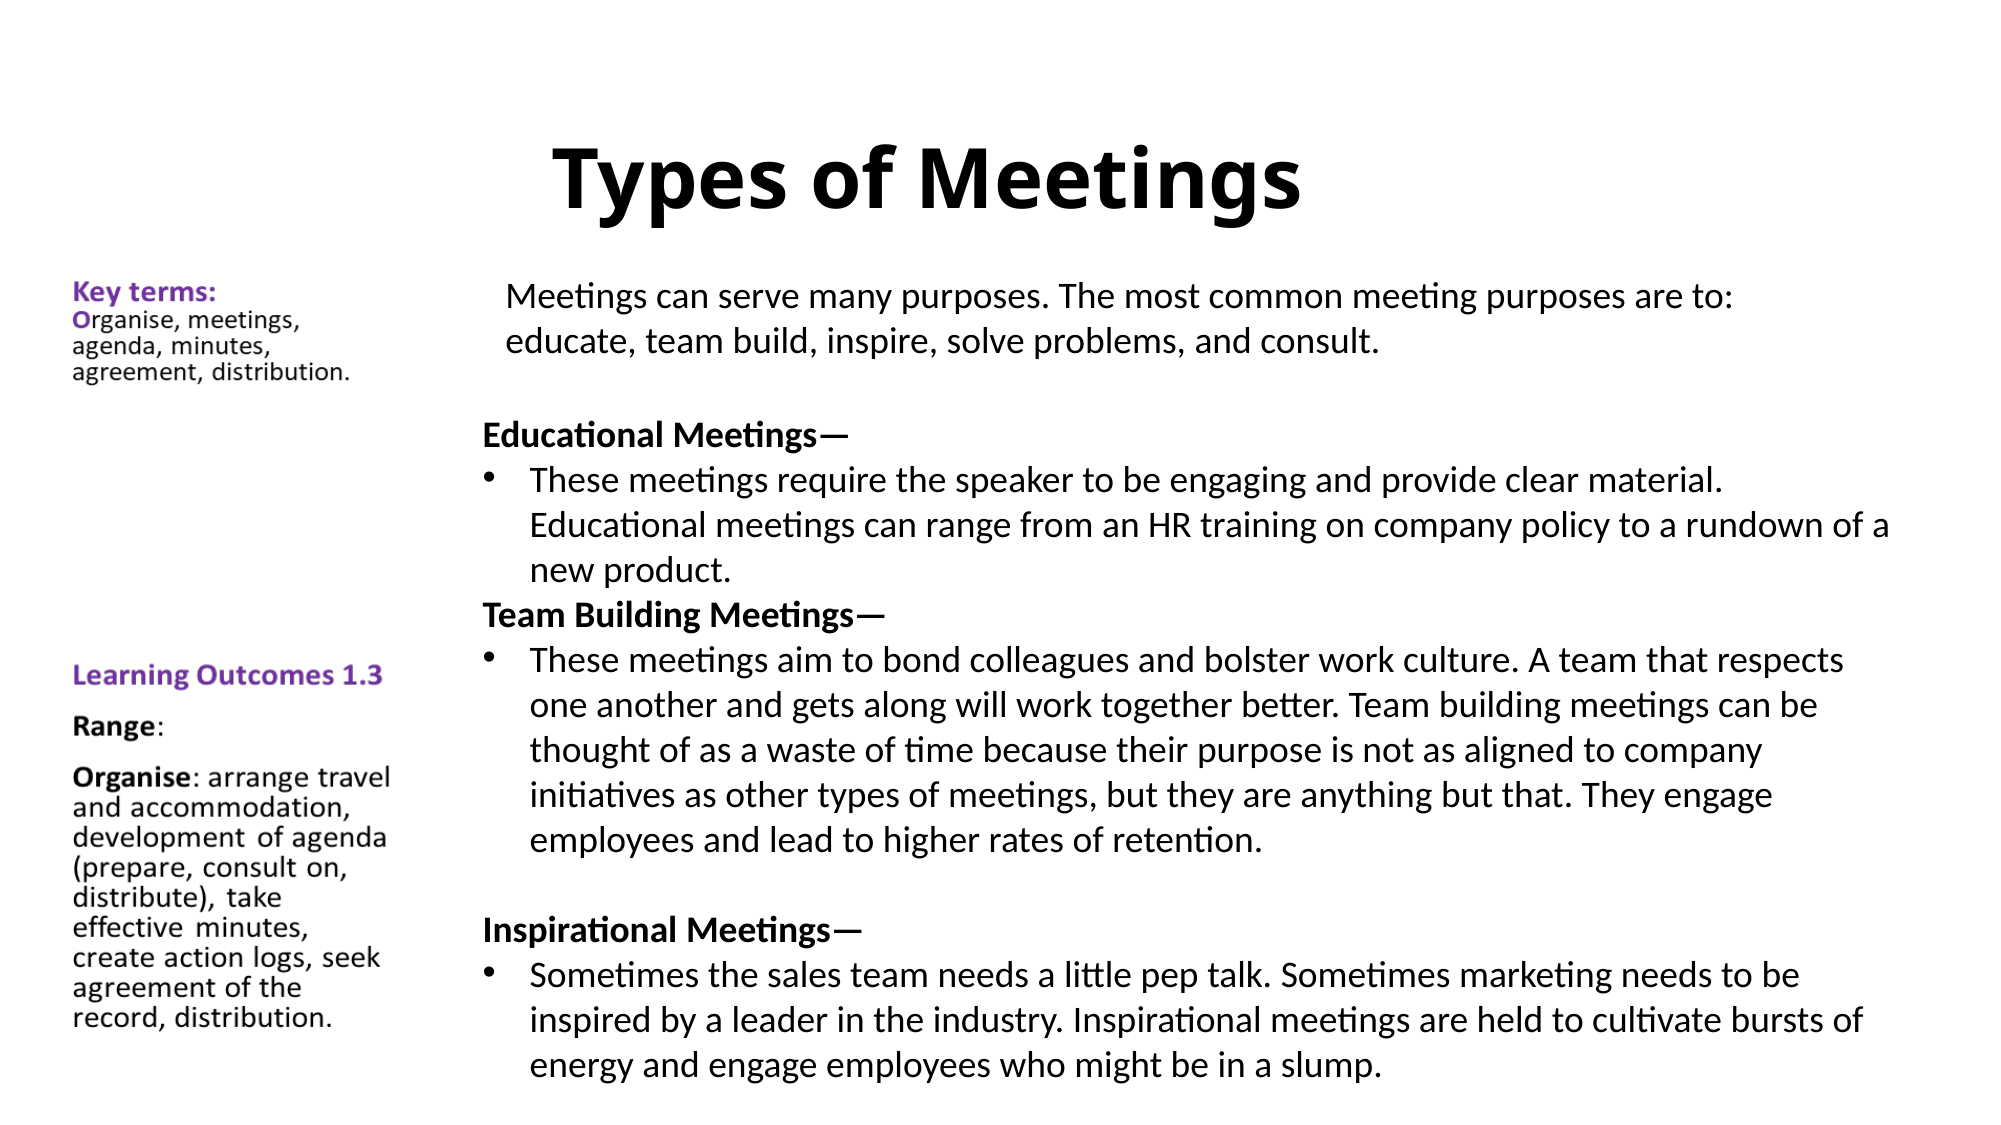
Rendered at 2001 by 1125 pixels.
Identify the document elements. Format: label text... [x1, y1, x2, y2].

picture [52, 169, 419, 1101]
text_box Types of Meetings [536, 128, 1494, 263]
text_box Educational Meetings— These meetings require the speaker to be engaging and provide clear material. Educational meetings can range from an HR training on company policy to a rundown of a new product. Team Building Meetings— These meetings aim to bond colleagues and bolster work culture. A team that respects one another and gets along will work together better. Team building meetings can be thought of as a waste of time because their purpose is not as aligned to company initiatives as other types of meetings, but they are anything but that. They engage employees and lead to higher rates of retention. Inspirational Meetings— Sometimes the sales team needs a little pep talk. Sometimes marketing needs to be inspired by a leader in the industry. Inspirational meetings are held to cultivate bursts of energy and engage employees who might be in a slump. [467, 402, 1916, 1125]
text_box Meetings can serve many purposes. The most common meeting purposes are to: educate, team build, inspire, solve problems, and consult. [490, 263, 1844, 369]
